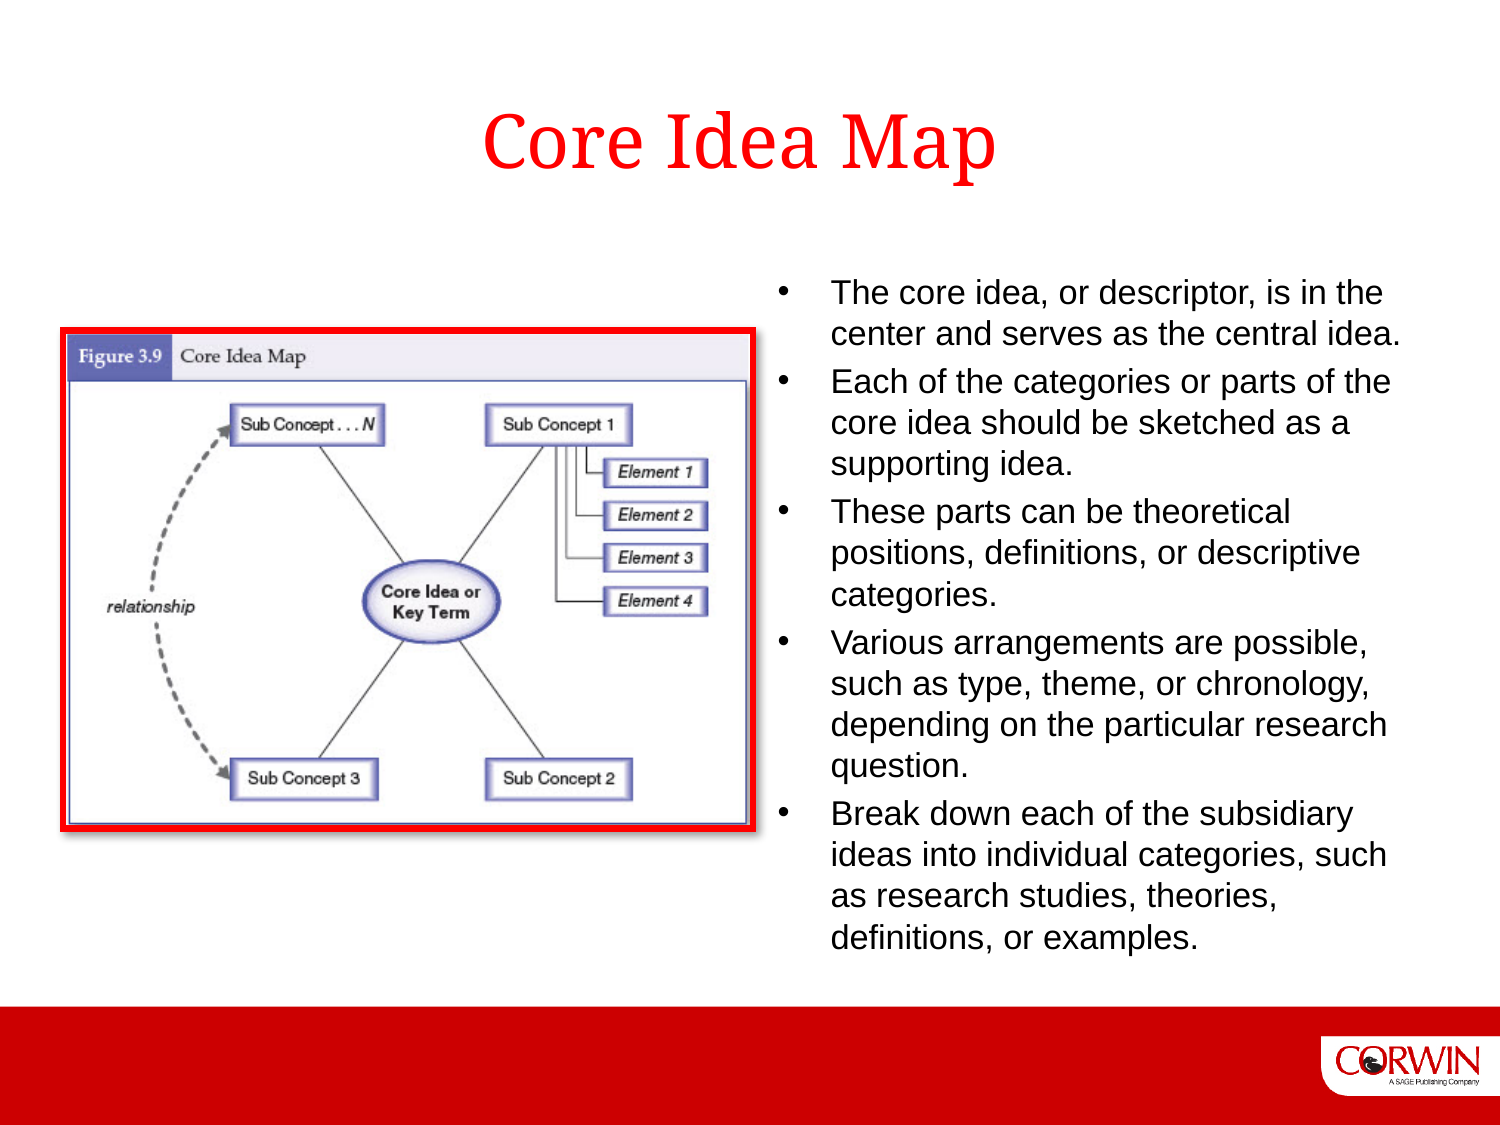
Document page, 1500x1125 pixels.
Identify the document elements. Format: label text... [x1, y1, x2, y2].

list The core idea, or descriptor, is in the center and serves as the central idea. Each of the categories or parts of the core idea should be sketched as a supporting idea. These parts can be theoretical positions, definitions, or descriptive categories. Various arrangements are possible, such as type, theme, or chronology, depending on the particular research question. Break down each of the subsidiary ideas into individual categories, such as research studies, theories, definitions, or examples. [762, 262, 1425, 1005]
title Core Idea Map [75, 45, 1425, 233]
picture [0, 0, 1500, 1125]
